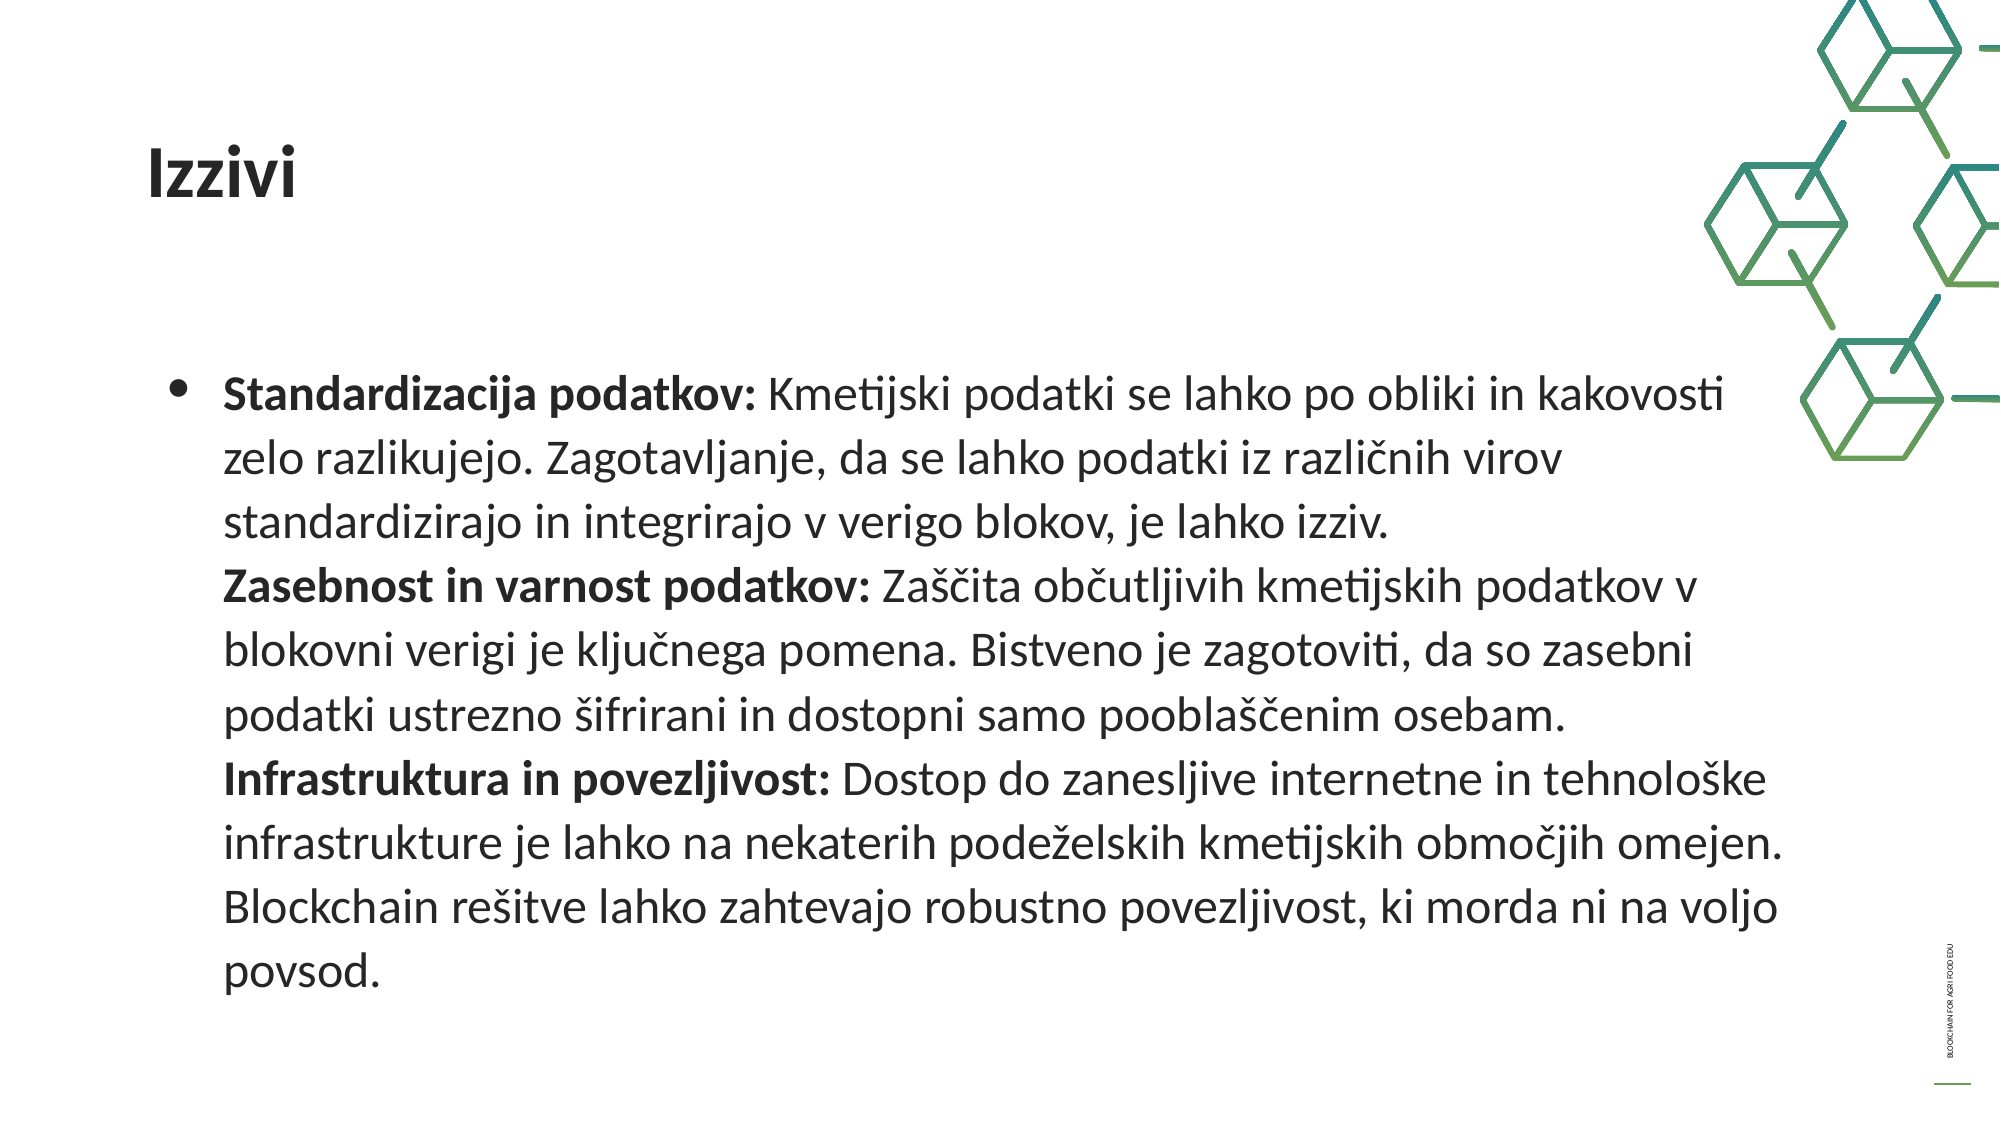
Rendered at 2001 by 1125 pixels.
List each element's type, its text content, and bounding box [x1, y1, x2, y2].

list Izzivi [130, 124, 1698, 337]
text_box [1703, 0, 2000, 462]
list Standardizacija podatkov: Kmetijski podatki se lahko po obliki in kakovosti zelo razlikujejo. Zagotavljanje, da se lahko podatki iz različnih virov standardizirajo in integrirajo v verigo blokov, je lahko izziv. Zasebnost in varnost podatkov: Zaščita občutljivih kmetijskih podatkov v blokovni verigi je ključnega pomena. Bistveno je zagotoviti, da so zasebni podatki ustrezno šifrirani in dostopni samo pooblaščenim osebam. Infrastruktura in povezljivost: Dostop do zanesljive internetne in tehnološke infrastrukture je lahko na nekaterih podeželskih kmetijskih območjih omejen. Blockchain rešitve lahko zahtevajo robustno povezljivost, ki morda ni na voljo povsod. [151, 348, 1818, 980]
